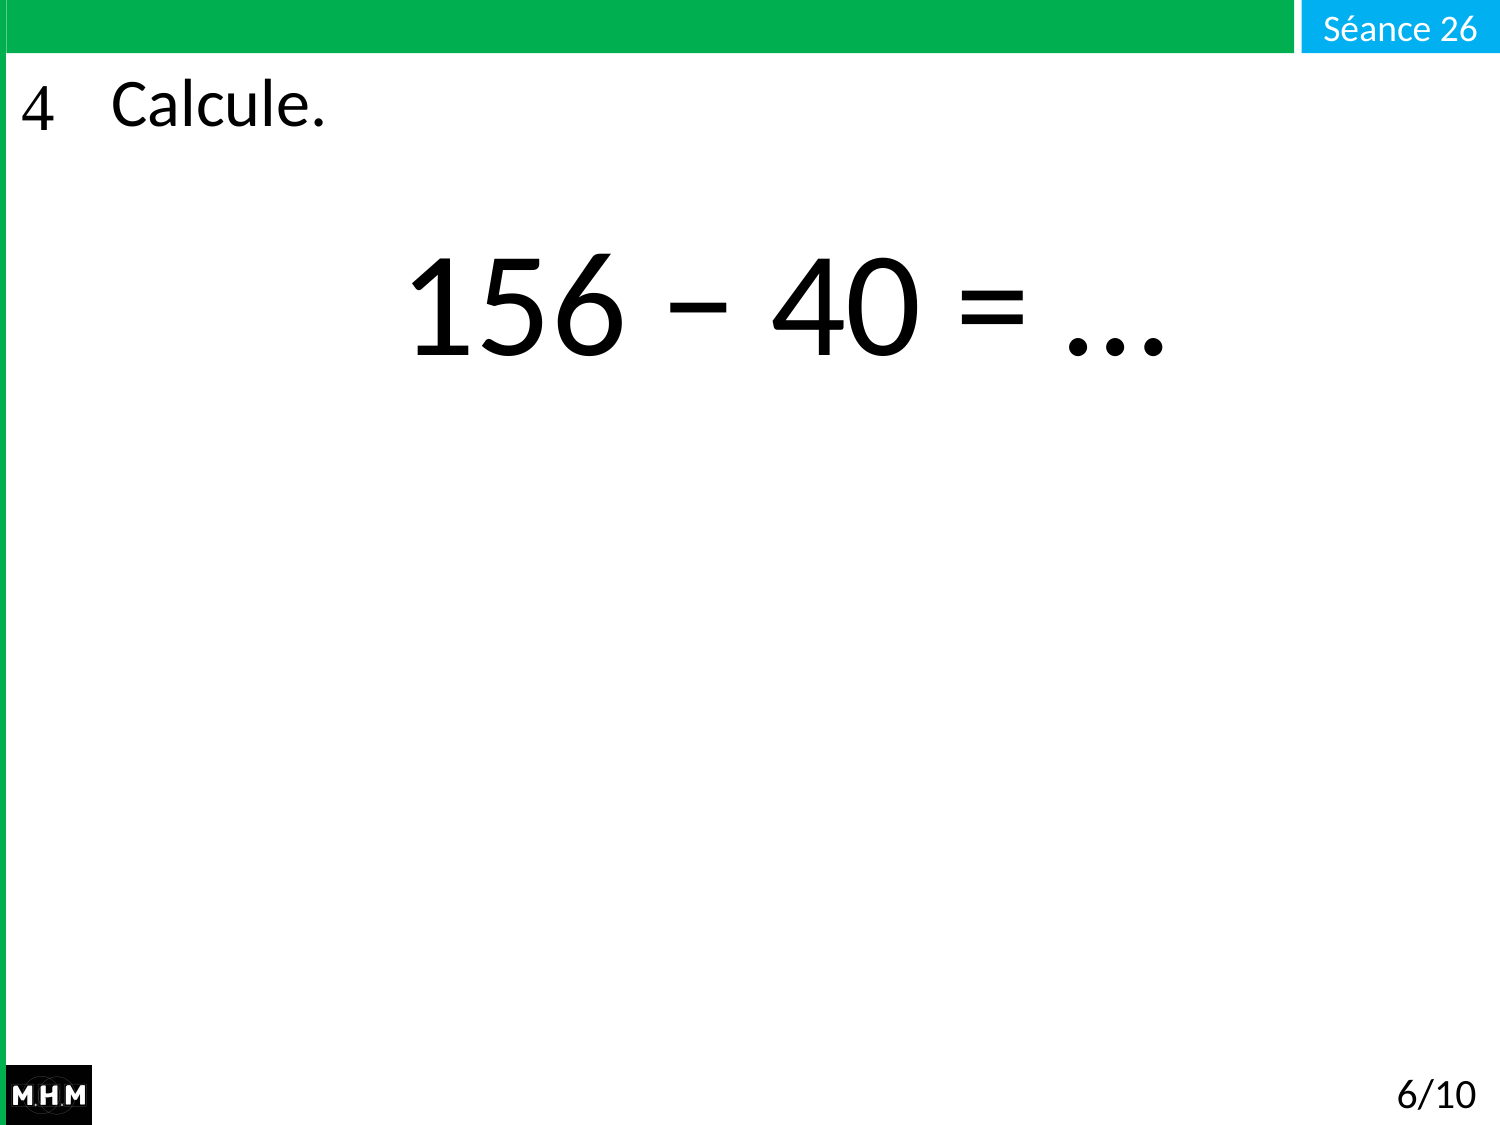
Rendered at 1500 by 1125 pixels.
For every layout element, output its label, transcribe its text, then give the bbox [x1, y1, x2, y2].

text_box 156 − 40 = … [385, 197, 1254, 393]
picture [6, 1065, 92, 1125]
title Calcule. [96, 60, 1391, 150]
list 6/10 [1373, 1064, 1500, 1125]
